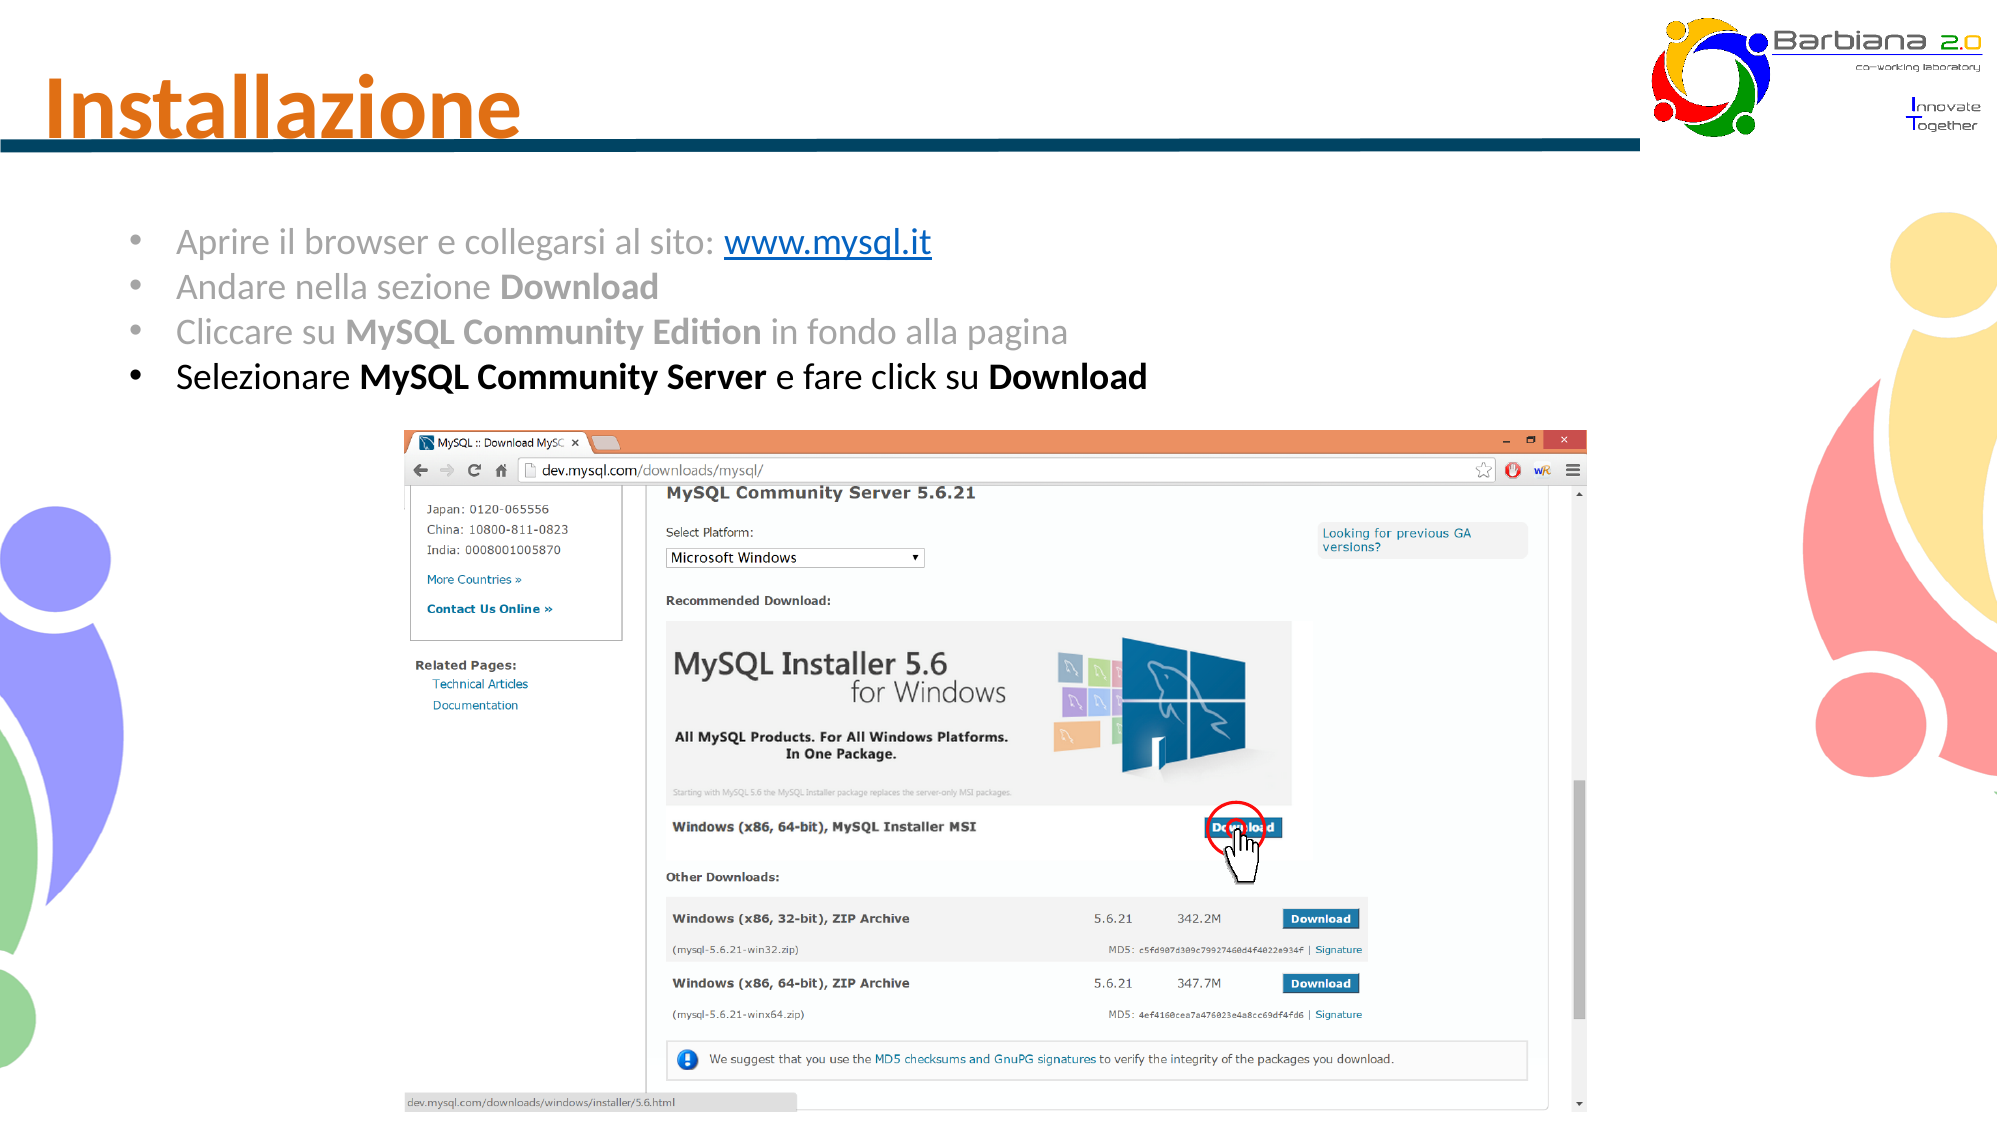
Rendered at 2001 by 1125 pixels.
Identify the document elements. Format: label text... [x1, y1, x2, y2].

picture [0, 0, 2001, 1125]
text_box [1207, 802, 1269, 885]
text_box Installazione [29, 39, 539, 165]
text_box Aprire il browser e collegarsi al sito: www.mysql.it Andare nella sezione Download Cliccare su MySQL Community Edition in fondo alla pagina Selezionare MySQL Community Server e fare click su Download [114, 209, 1164, 405]
